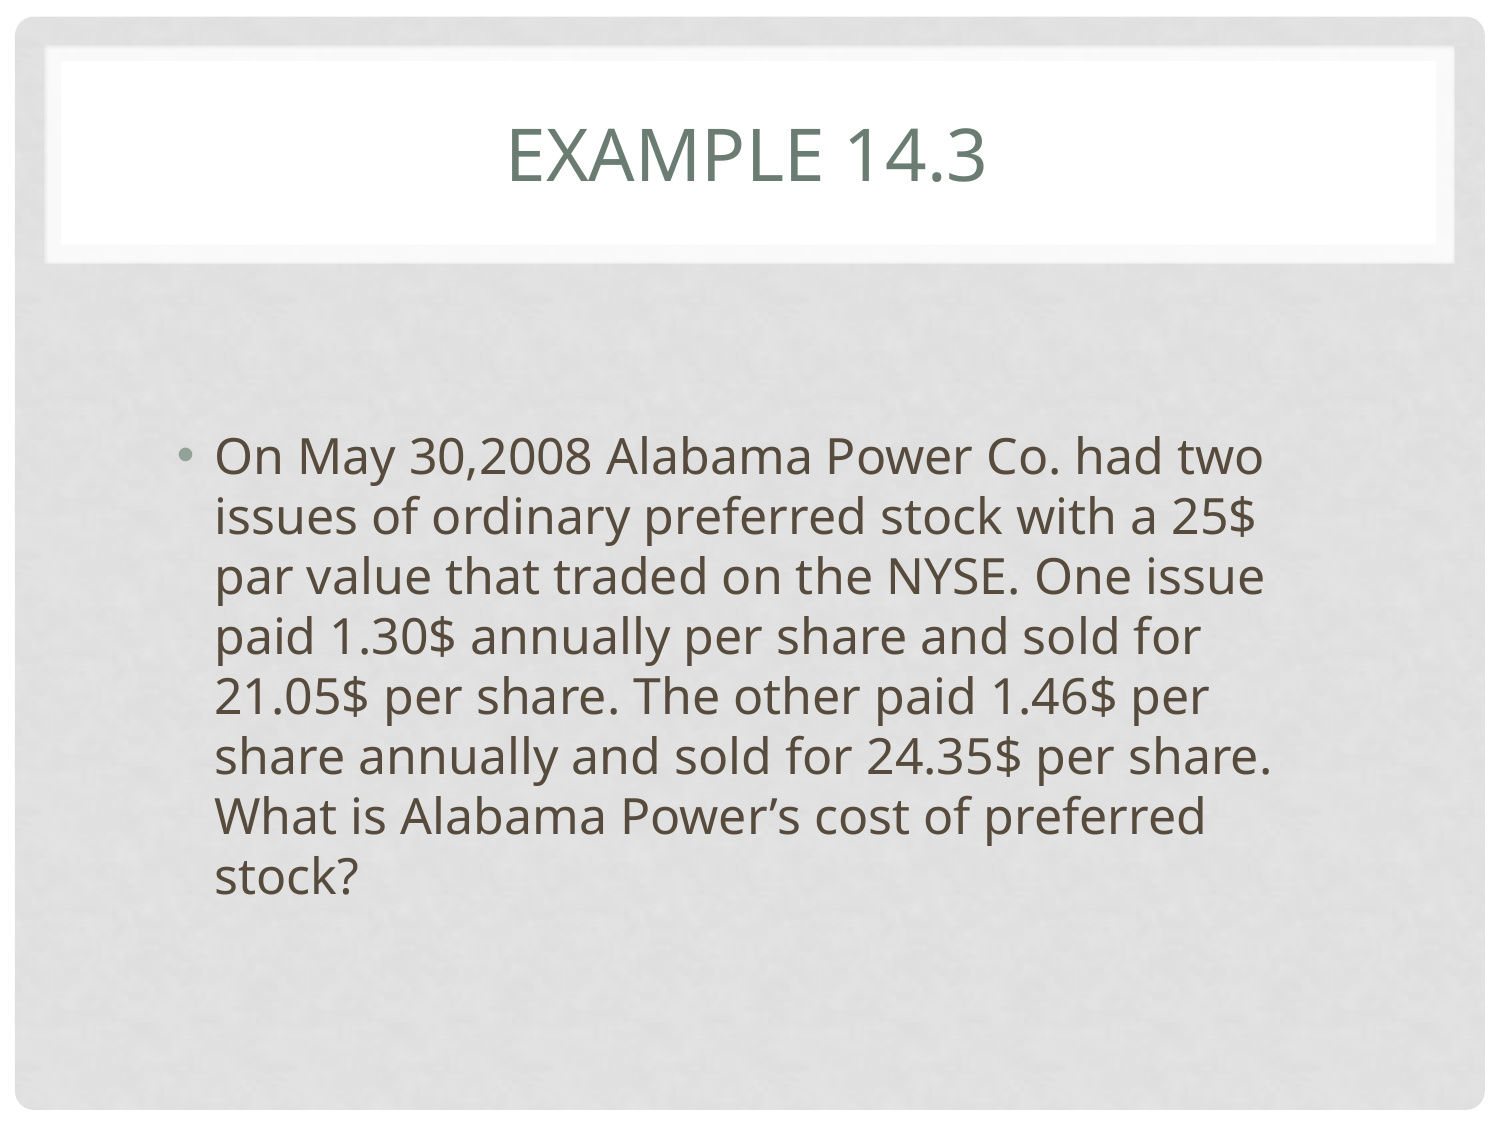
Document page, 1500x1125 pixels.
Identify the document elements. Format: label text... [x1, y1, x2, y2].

list On May 30,2008 Alabama Power Co. had two issues of ordinary preferred stock with a 25$ par value that traded on the NYSE. One issue paid 1.30$ annually per share and sold for 21.05$ per share. The other paid 1.46$ per share annually and sold for 24.35$ per share. What is Alabama Power’s cost of preferred stock? [143, 416, 1359, 1005]
title Example 14.3 [69, 66, 1425, 238]
